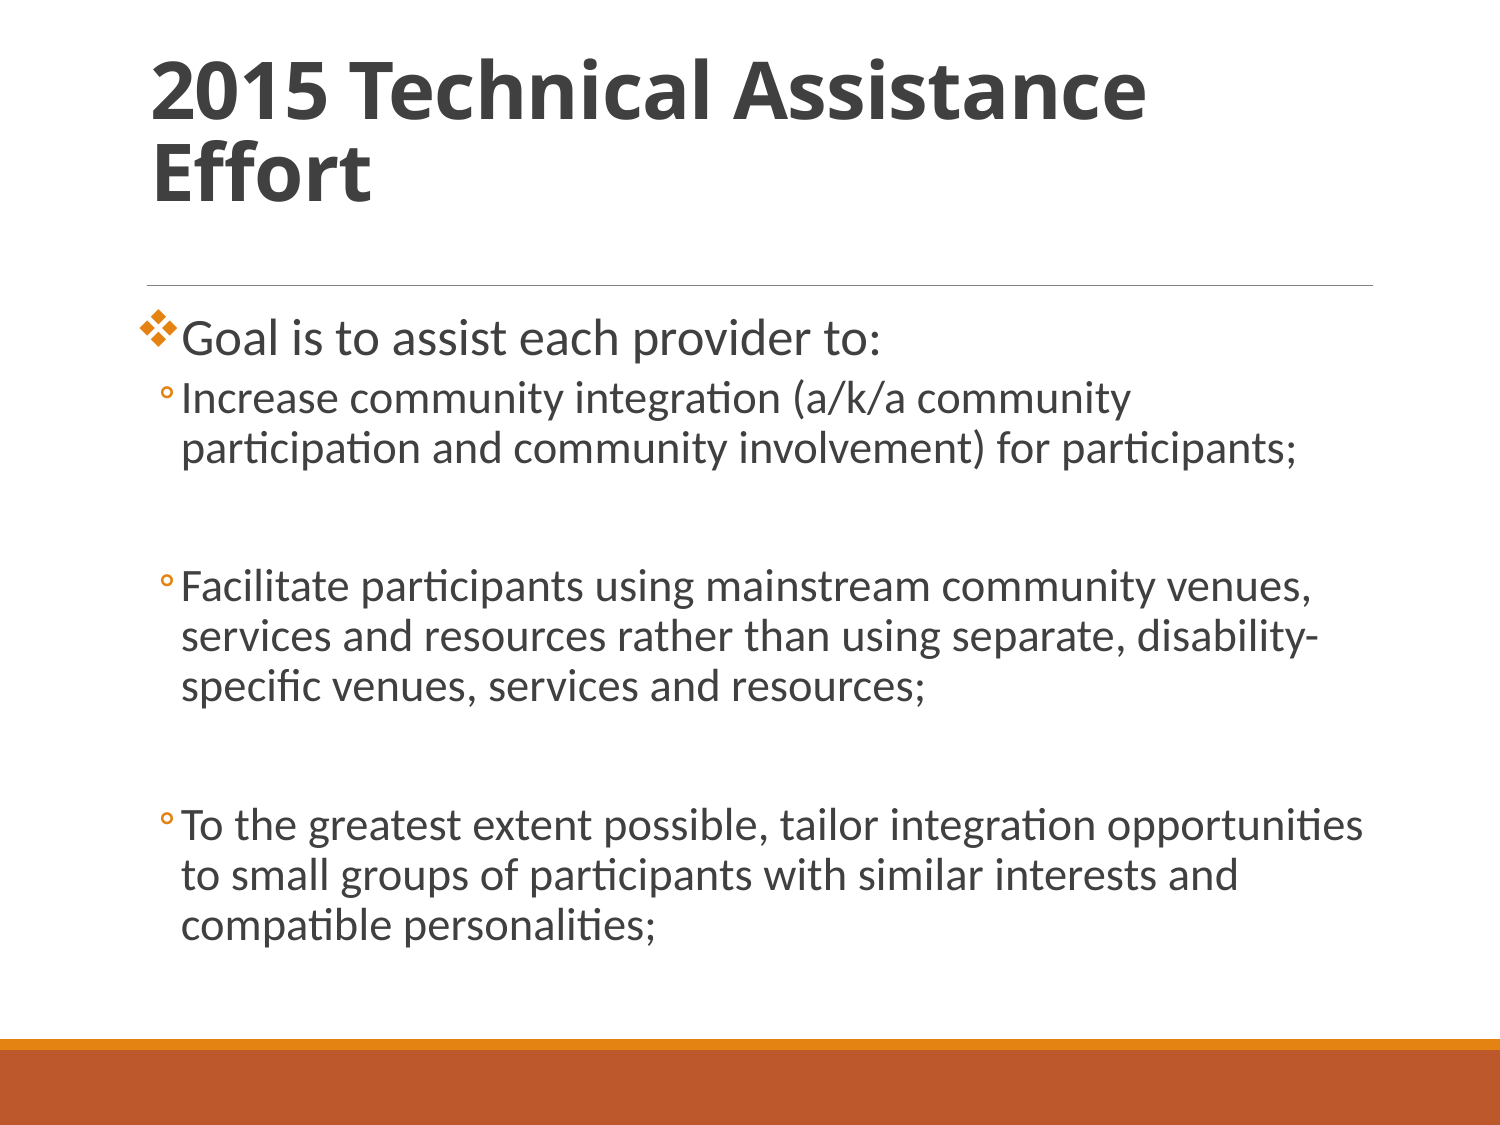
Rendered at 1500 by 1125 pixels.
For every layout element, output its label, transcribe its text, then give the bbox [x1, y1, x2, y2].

title 2015 Technical Assistance Effort [135, 47, 1373, 225]
list Goal is to assist each provider to: Increase community integration (a/k/a community participation and community involvement) for participants; Facilitate participants using mainstream community venues, services and resources rather than using separate, disability-specific venues, services and resources; To the greatest extent possible, tailor integration opportunities to small groups of participants with similar interests and compatible personalities; [135, 302, 1373, 963]
